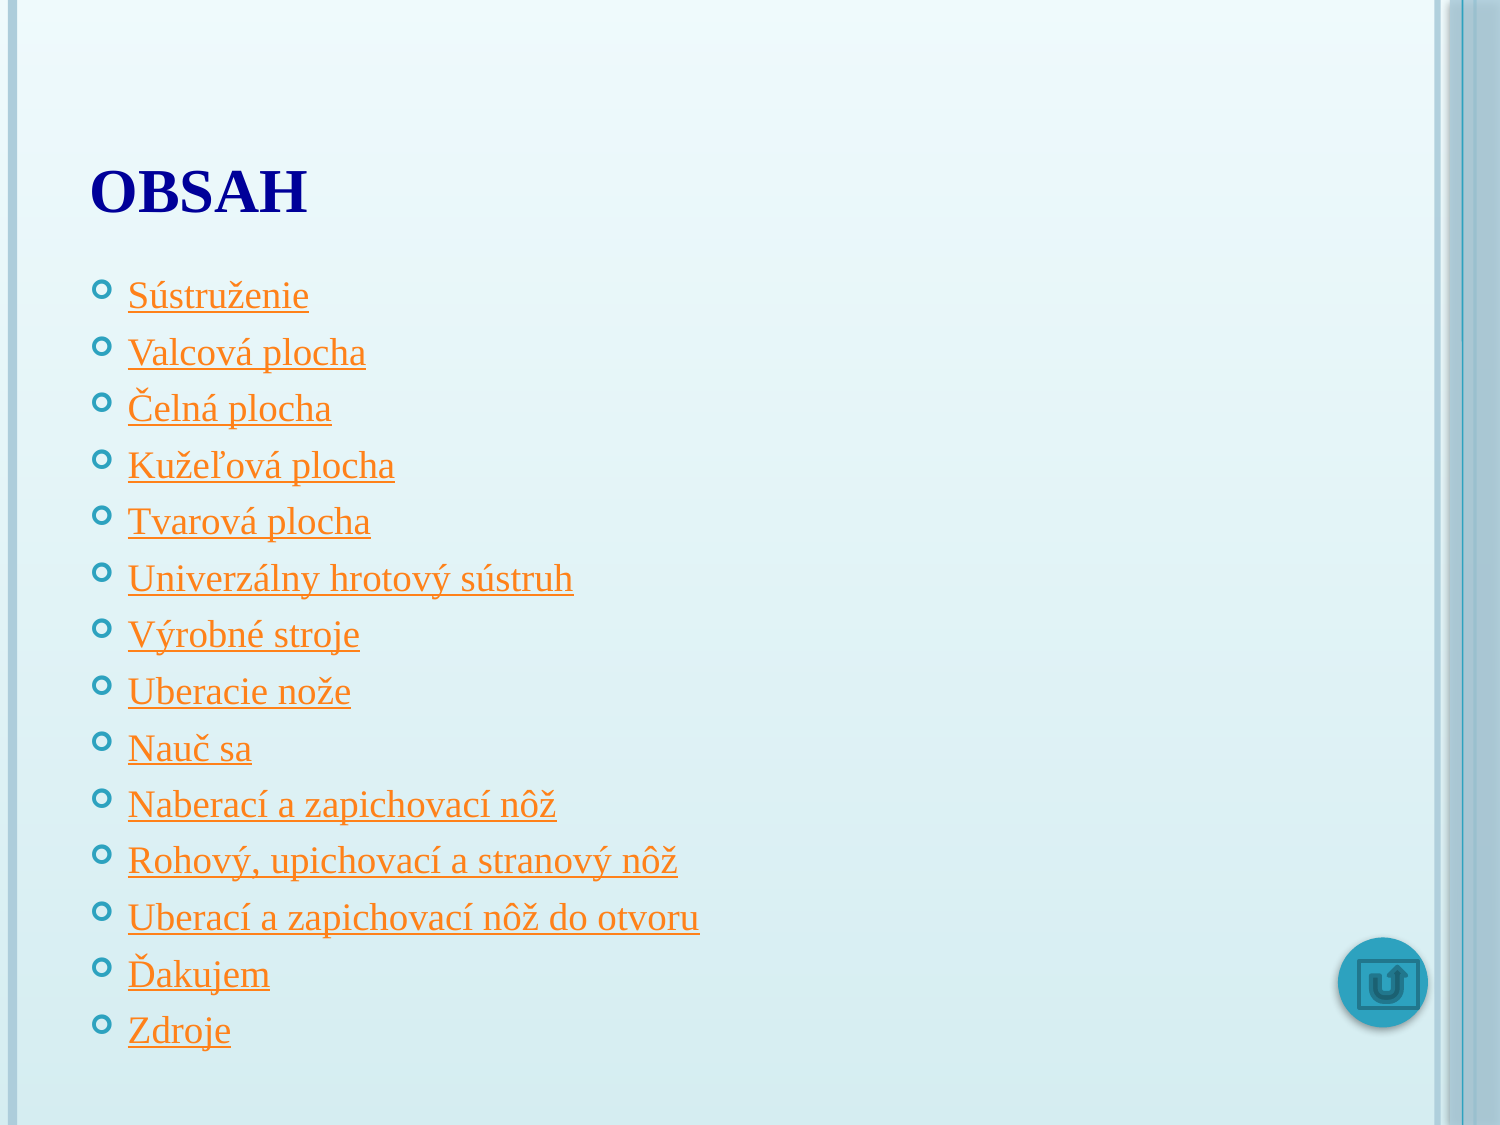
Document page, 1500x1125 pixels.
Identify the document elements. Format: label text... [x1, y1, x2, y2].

title obsah [75, 45, 1300, 233]
list Sústruženie Valcová plocha Čelná plocha Kužeľová plocha Tvarová plocha Univerzálny hrotový sústruh Výrobné stroje Uberacie nože Nauč sa Naberací a zapichovací nôž Rohový, upichovací a stranový nôž Uberací a zapichovací nôž do otvoru Ďakujem Zdroje [75, 262, 1300, 1062]
text_box [1357, 959, 1420, 1010]
